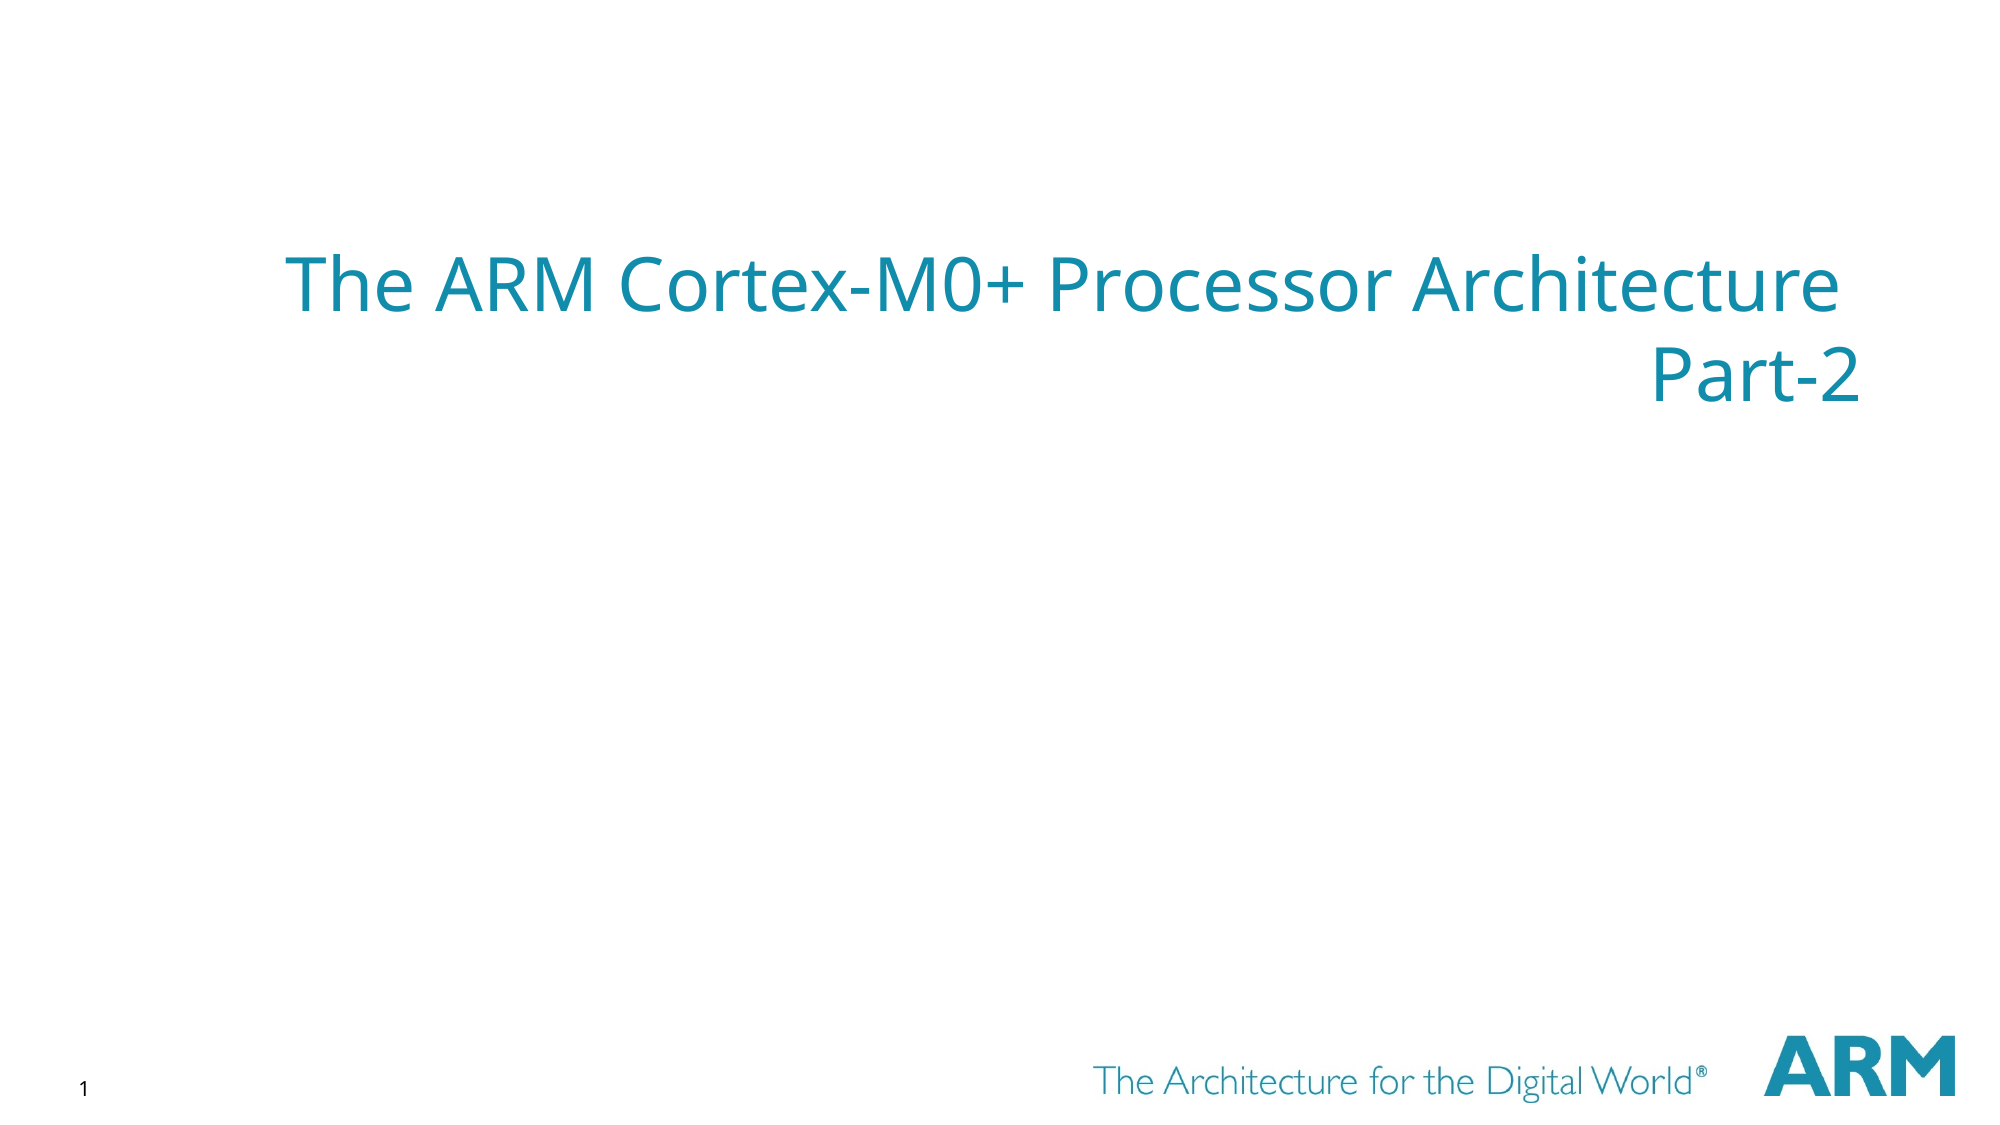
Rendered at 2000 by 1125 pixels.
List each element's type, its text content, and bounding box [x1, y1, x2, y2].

picture [1093, 1065, 1707, 1103]
picture [1763, 1035, 1955, 1096]
title The ARM Cortex-M0+ Processor Architecture Part-2 [154, 236, 1863, 552]
